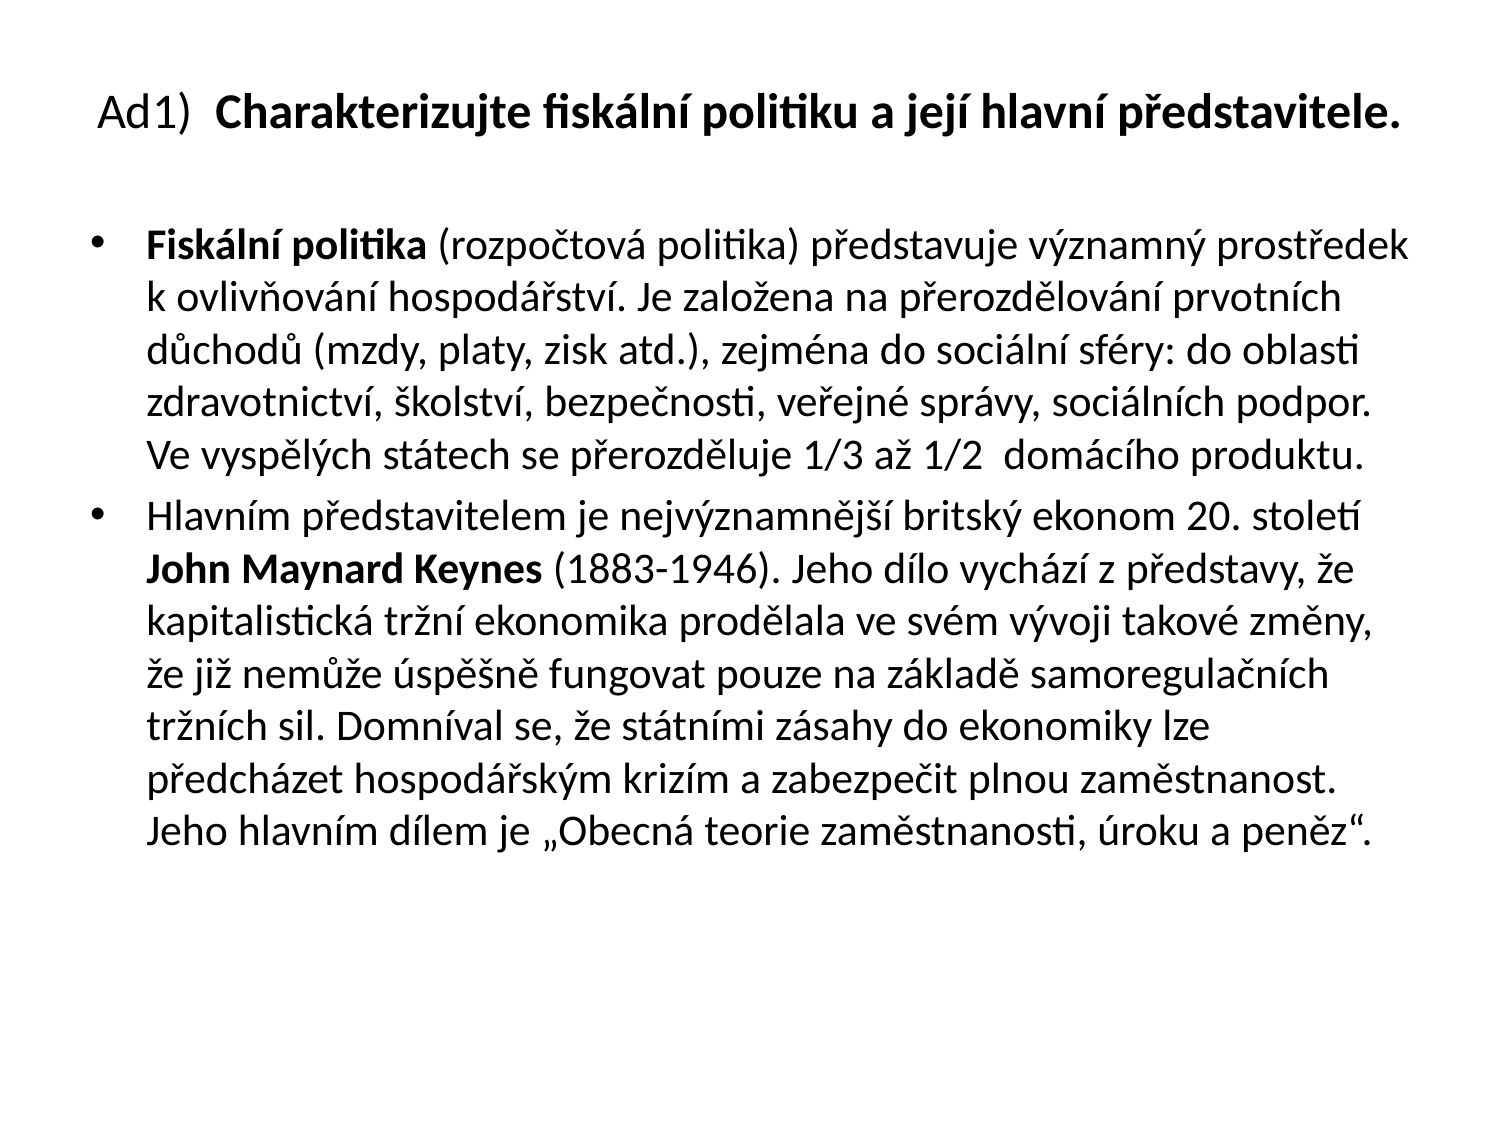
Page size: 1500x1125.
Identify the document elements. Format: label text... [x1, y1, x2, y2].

list Fiskální politika (rozpočtová politika) představuje významný prostředek k ovlivňování hospodářství. Je založena na přerozdělování prvotních důchodů (mzdy, platy, zisk atd.), zejména do sociální sféry: do oblasti zdravotnictví, školství, bezpečnosti, veřejné správy, sociálních podpor. Ve vyspělých státech se přerozděluje 1/3 až 1/2 domácího produktu. Hlavním představitelem je nejvýznamnější britský ekonom 20. století John Maynard Keynes (1883-1946). Jeho dílo vychází z představy, že kapitalistická tržní ekonomika prodělala ve svém vývoji takové změny, že již nemůže úspěšně fungovat pouze na základě samoregulačních tržních sil. Domníval se, že státními zásahy do ekonomiky lze předcházet hospodářským krizím a zabezpečit plnou zaměstnanost. Jeho hlavním dílem je „Obecná teorie zaměstnanosti, úroku a peněz“. [75, 208, 1425, 1035]
title Ad1) Charakterizujte fiskální politiku a její hlavní představitele. [75, 45, 1425, 208]
